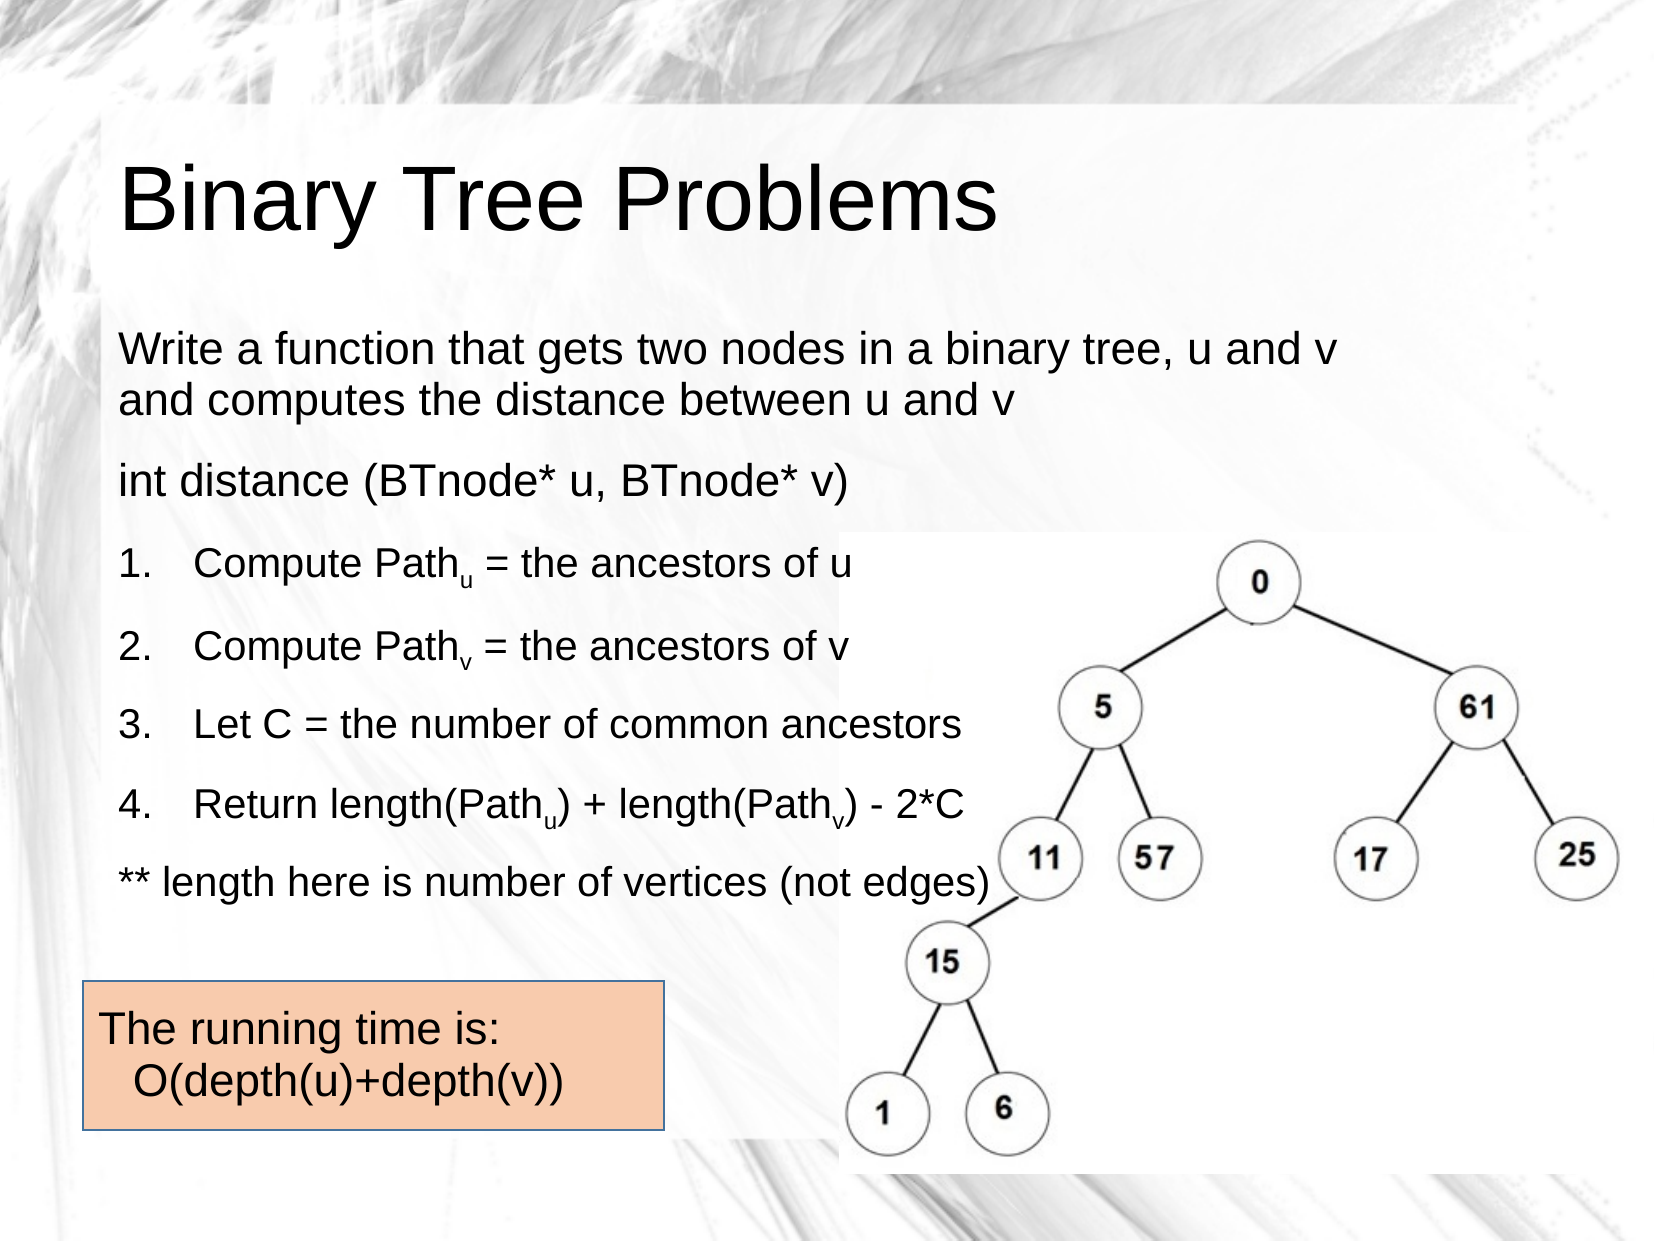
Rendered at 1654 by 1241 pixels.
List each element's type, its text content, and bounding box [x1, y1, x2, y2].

title Binary Tree Problems [118, 93, 1506, 299]
list Write a function that gets two nodes in a binary tree, u and v and computes the distance between u and v int distance (BTnode* u, BTnode* v) Compute Pathu = the ancestors of u Compute Pathv = the ancestors of v Let C = the number of common ancestors Return length(Pathu) + length(Pathv) - 2*C ** length here is number of vertices (not edges) [118, 319, 1571, 1109]
picture [0, 0, 1654, 1241]
text_box The running time is: O(depth(u)+depth(v)) [82, 980, 665, 1130]
